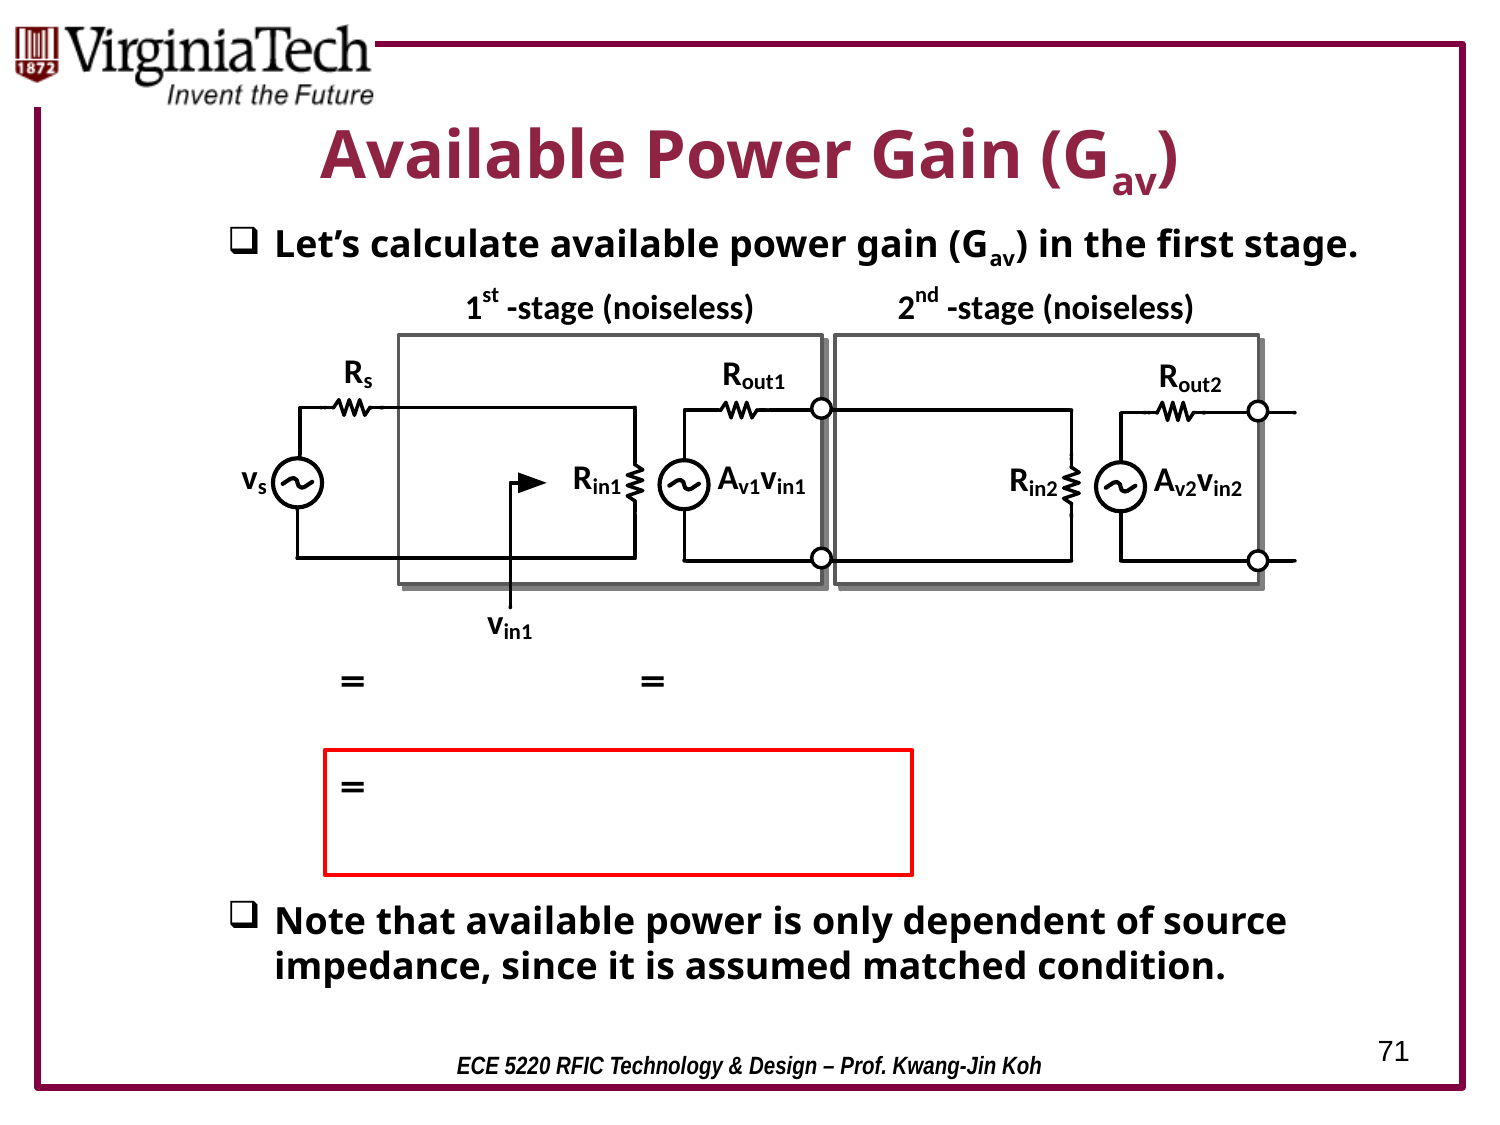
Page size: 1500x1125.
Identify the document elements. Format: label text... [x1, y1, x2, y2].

title Available Power Gain (Gav) [75, 104, 1425, 213]
picture [15, 24, 375, 107]
text_box [323, 748, 914, 877]
slide_number 71 [1074, 1024, 1425, 1103]
text_box Note that available power is only dependent of source impedance, since it is assumed matched condition. [212, 889, 1375, 995]
text_box Let’s calculate available power gain (Gav) in the first stage. [212, 212, 1375, 279]
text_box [237, 274, 1302, 651]
